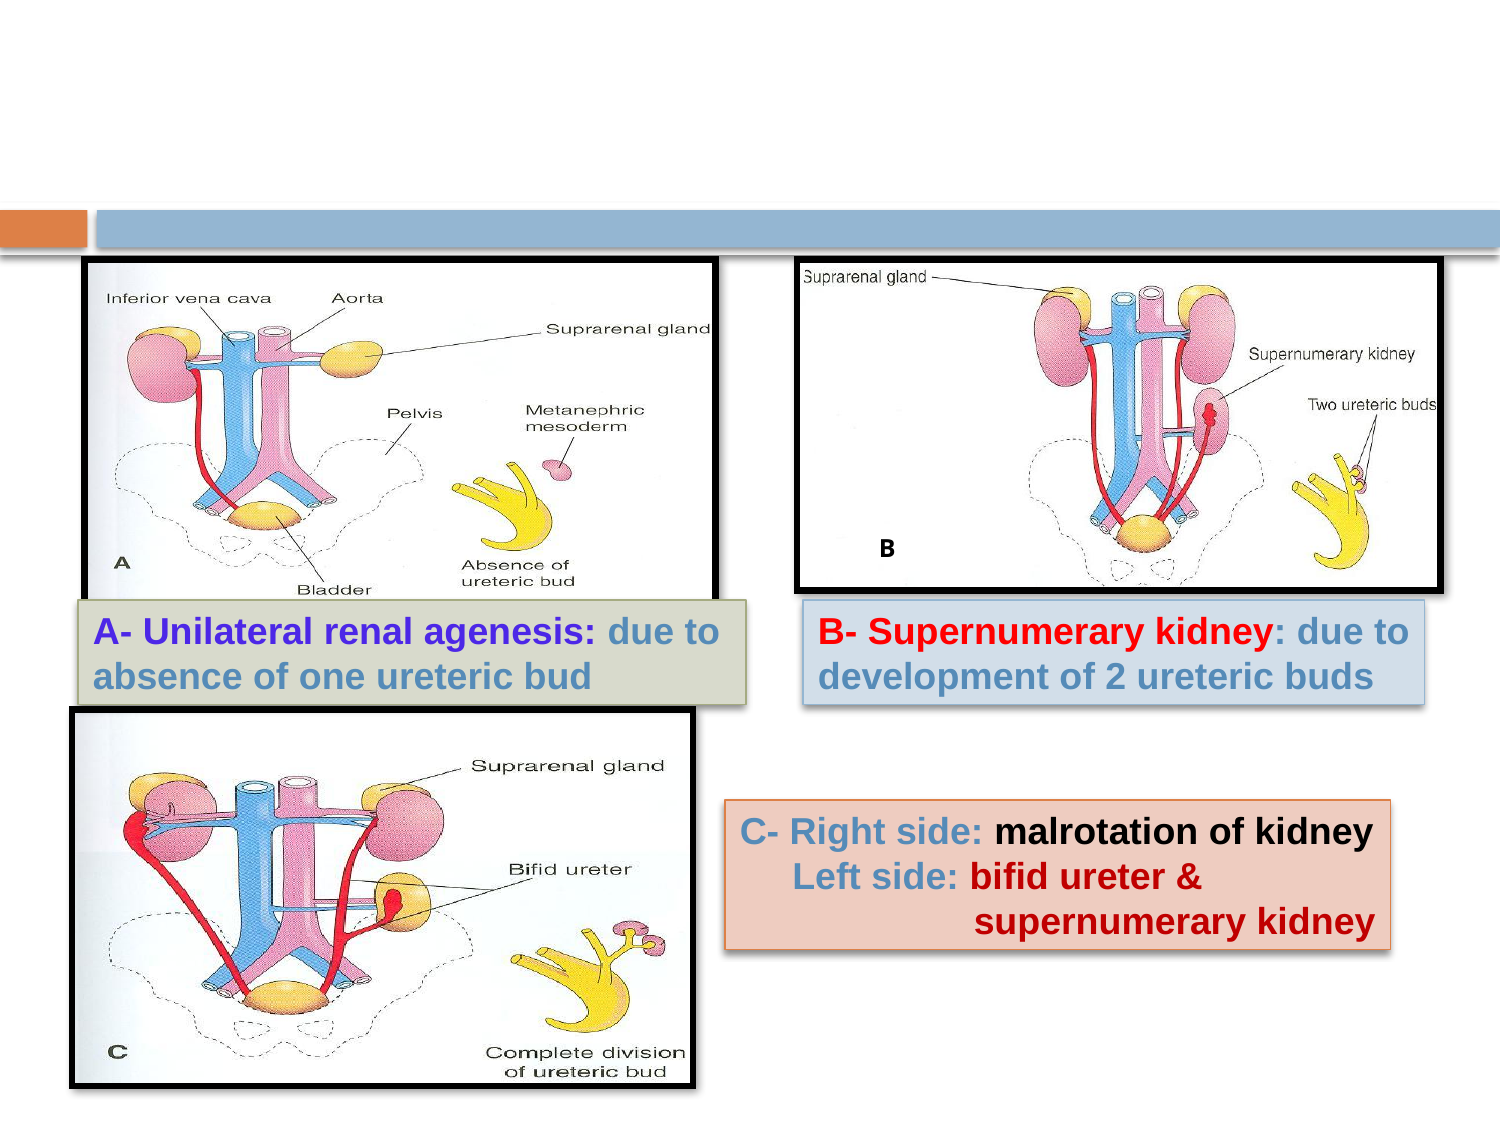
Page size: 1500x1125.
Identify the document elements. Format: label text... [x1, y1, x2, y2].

text_box C- Right side: malrotation of kidney Left side: bifid ureter & supernumerary kidney [724, 799, 1391, 950]
text_box B- Supernumerary kidney: due to development of 2 ureteric buds [802, 599, 1425, 705]
picture [799, 262, 1438, 588]
picture [74, 712, 691, 1084]
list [87, 262, 713, 601]
text_box A- Unilateral renal agenesis: due to absence of one ureteric bud [77, 599, 747, 705]
